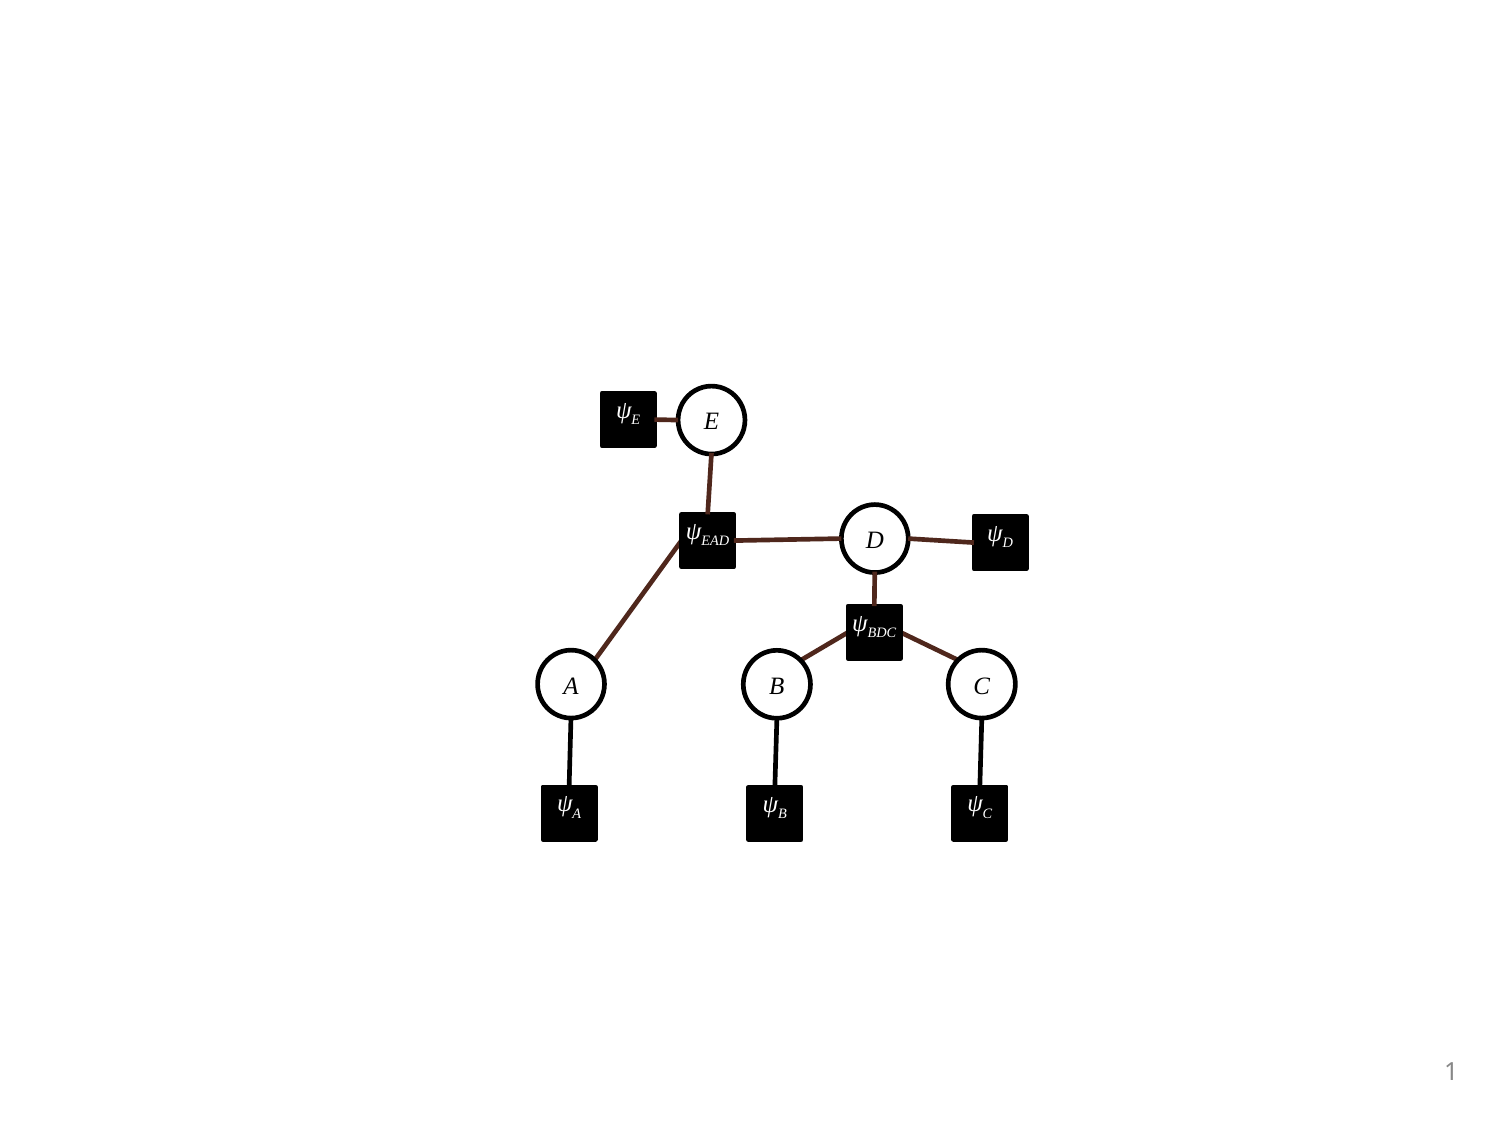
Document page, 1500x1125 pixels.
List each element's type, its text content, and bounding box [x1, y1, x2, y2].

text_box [594, 540, 682, 661]
text_box A [537, 650, 605, 718]
text_box D [841, 504, 909, 573]
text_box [900, 632, 959, 661]
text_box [774, 718, 778, 788]
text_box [908, 538, 975, 543]
text_box C [948, 650, 1016, 718]
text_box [800, 632, 849, 661]
text_box ψEAD [681, 514, 734, 567]
text_box ψD [973, 516, 1027, 569]
text_box ψC [953, 786, 1007, 840]
text_box ψBDC [848, 606, 901, 659]
text_box ψA [542, 786, 596, 840]
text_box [707, 453, 712, 515]
text_box ψE [601, 393, 655, 446]
text_box B [743, 650, 811, 719]
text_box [568, 717, 572, 787]
slide_number 1 [1330, 1042, 1474, 1103]
text_box ψB [748, 787, 802, 840]
text_box E [678, 386, 745, 454]
